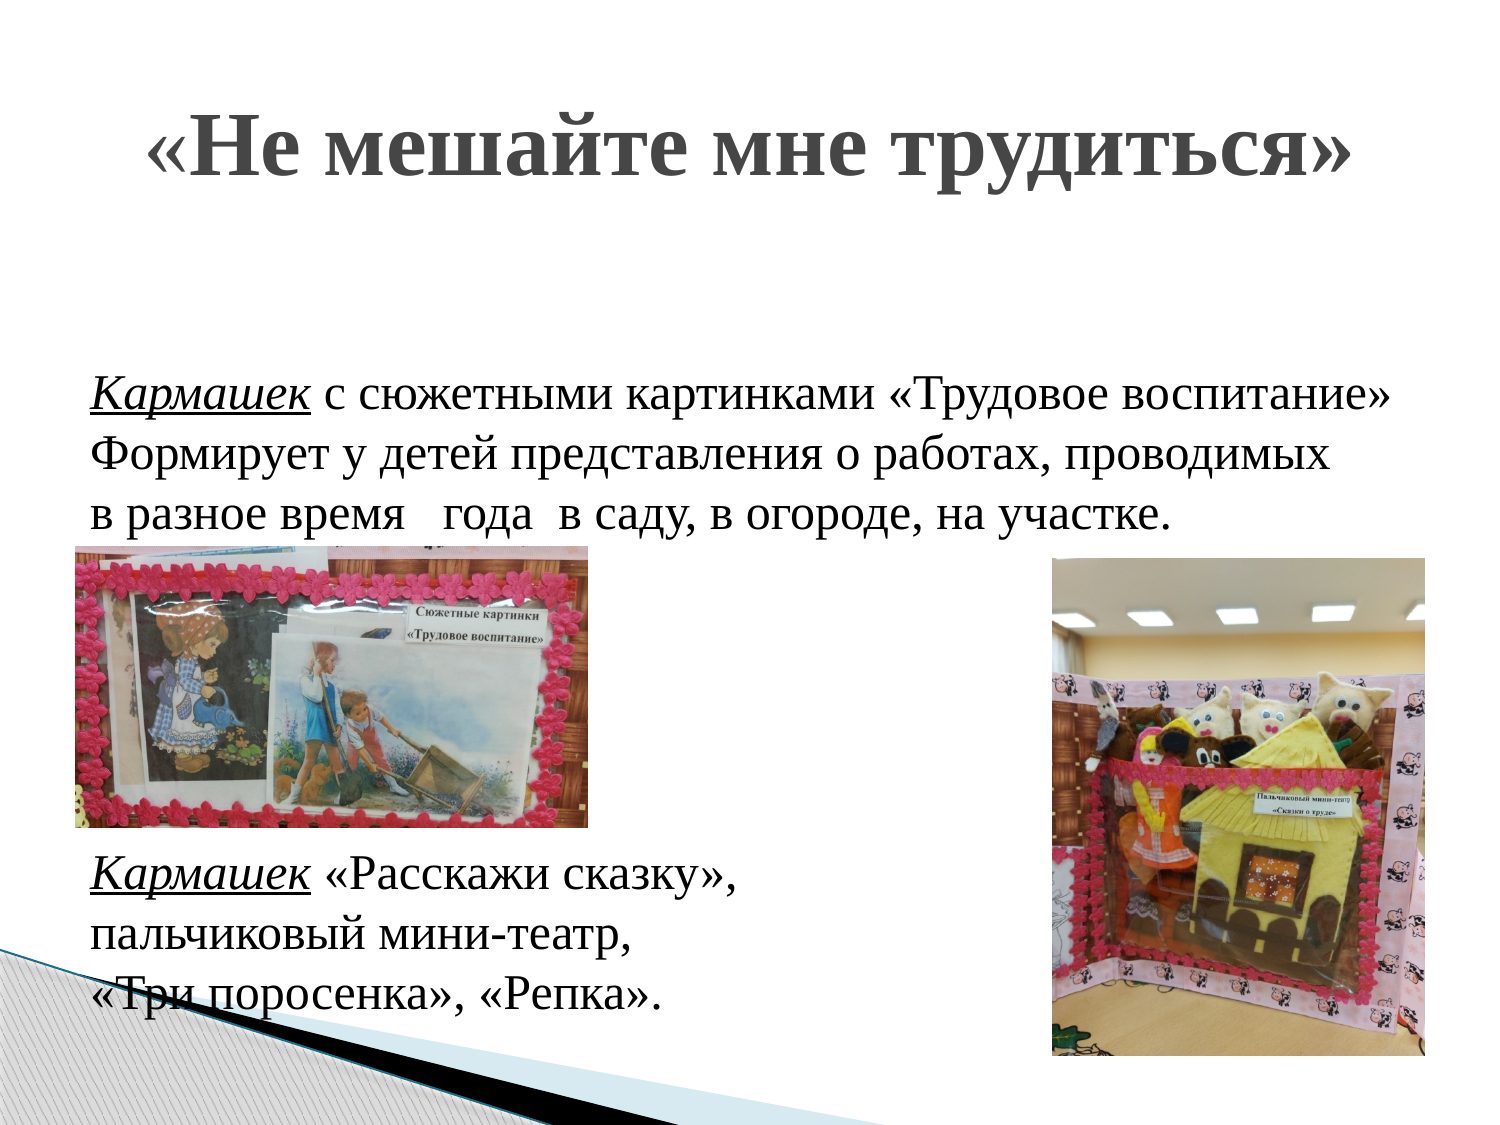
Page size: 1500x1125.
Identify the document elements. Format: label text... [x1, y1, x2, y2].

text_box Кармашек с сюжетными картинками «Трудовое воспитание» Формирует у детей представления о работах, проводимых в разное время года в саду, в огороде, на участке. Кармашек «Расскажи сказку», пальчиковый мини-театр, «Три поросенка», «Репка». [0, 0, 1500, 1027]
title «Не мешайте мне трудиться» [75, 45, 1425, 233]
picture [1052, 558, 1426, 1056]
picture [74, 546, 588, 828]
